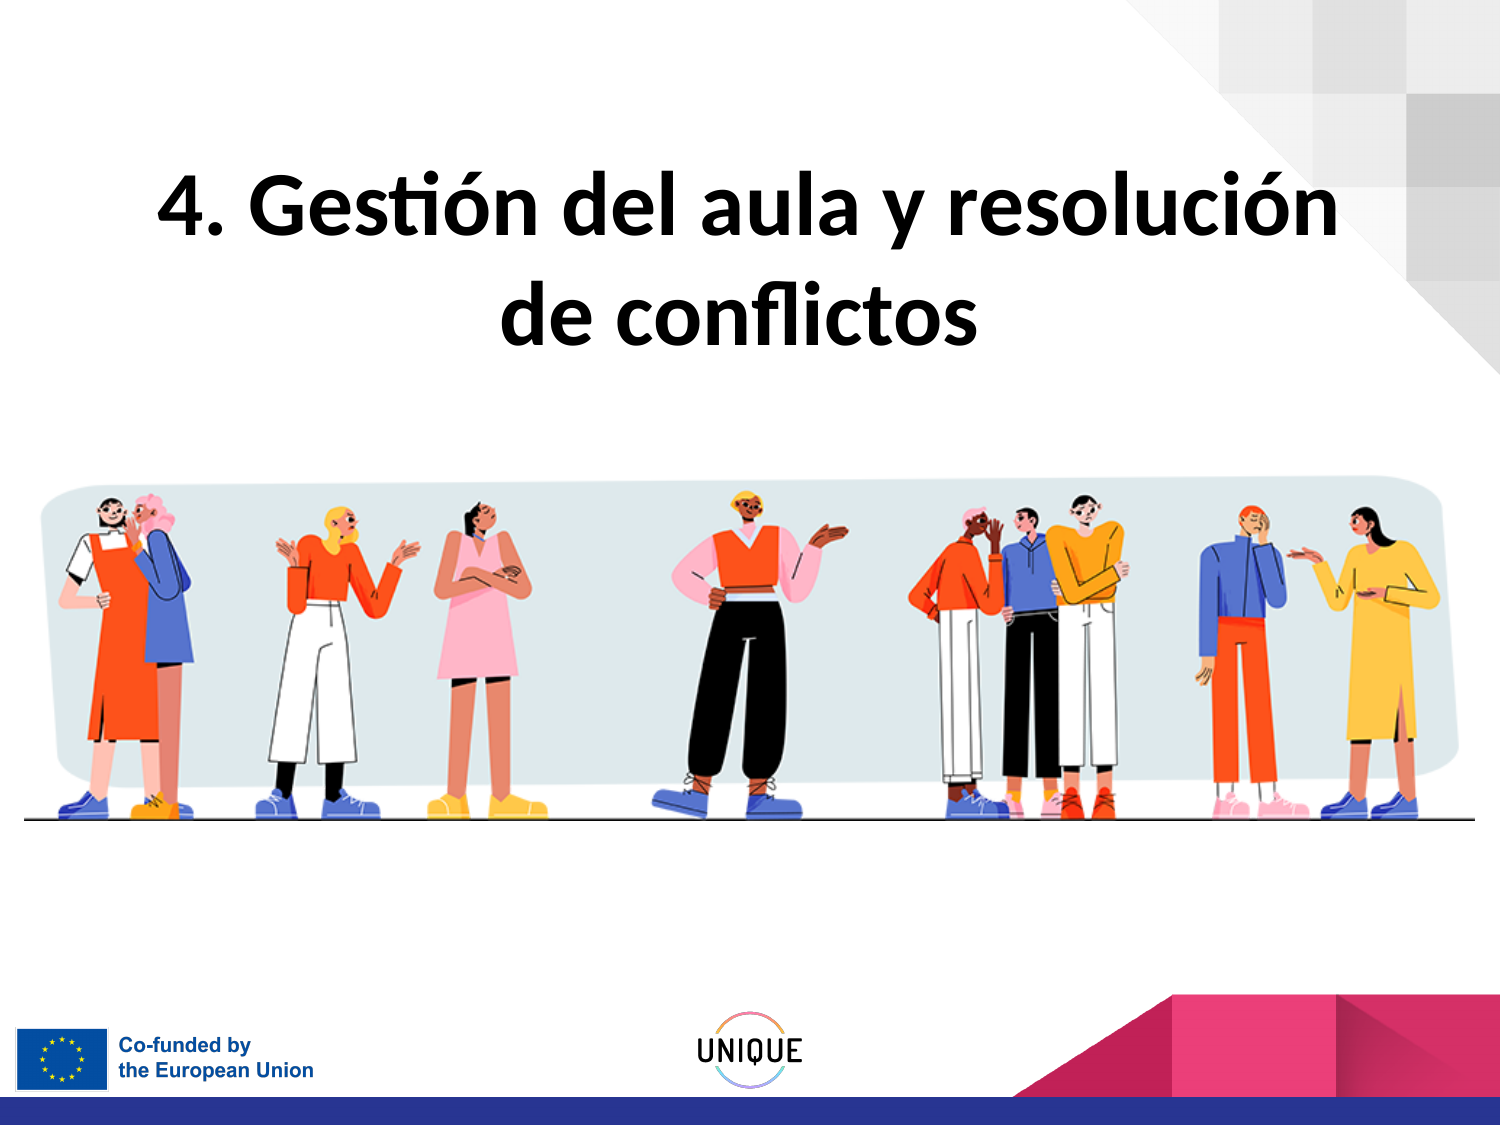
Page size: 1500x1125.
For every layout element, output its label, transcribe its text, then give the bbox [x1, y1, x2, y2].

picture [24, 449, 1476, 821]
picture [0, 993, 1500, 1125]
title 4. Gestión del aula y resolución de conflictos [112, 132, 1388, 375]
picture [1125, 0, 1500, 375]
